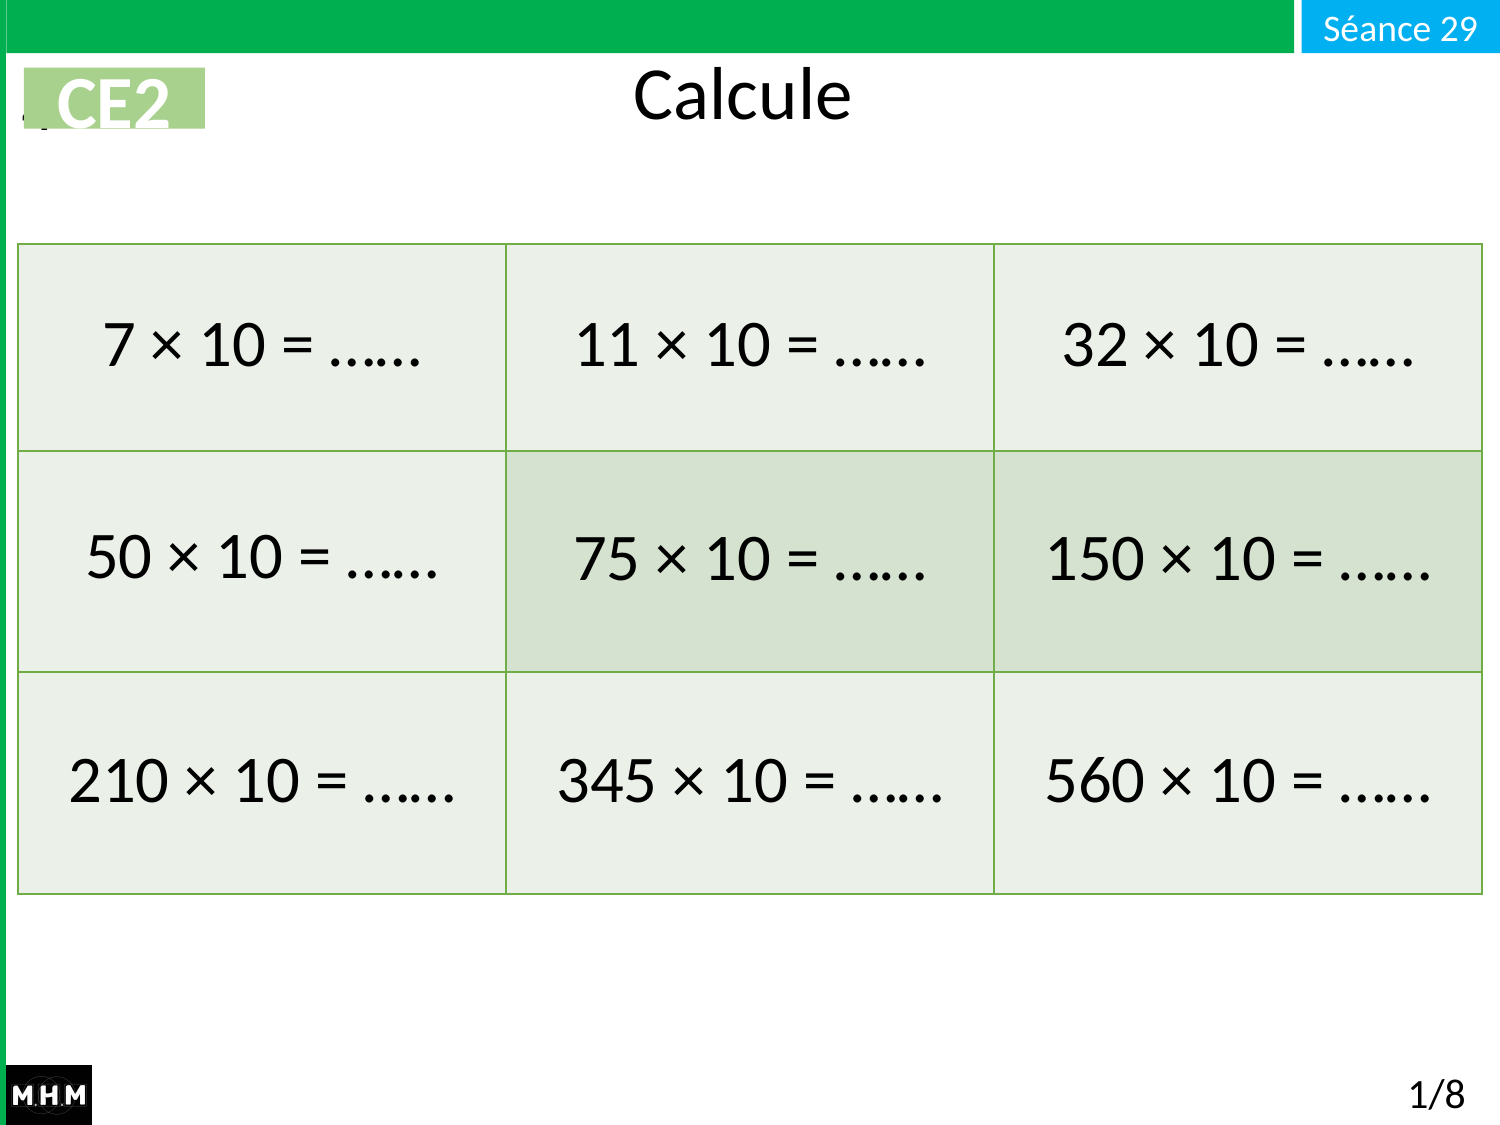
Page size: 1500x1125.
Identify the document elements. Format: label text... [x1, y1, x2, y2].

text_box Calcule [618, 37, 1098, 142]
table_cell 210 × 10 = …… [19, 673, 505, 893]
table_cell 50 × 10 = …… [19, 452, 505, 671]
table_cell 75 × 10 = …… [507, 452, 993, 671]
table_cell 560 × 10 = …… [995, 673, 1481, 893]
text_box CE2 [23, 67, 206, 130]
table_cell 150 × 10 = …… [995, 452, 1481, 671]
table_header 7 × 10 = …… [19, 245, 505, 450]
table_header 32 × 10 = …… [995, 245, 1481, 450]
picture [6, 1065, 92, 1125]
table_header 11 × 10 = …… [507, 245, 993, 450]
table_cell 345 × 10 = …… [507, 673, 993, 893]
list 1/8 [1373, 1064, 1500, 1125]
